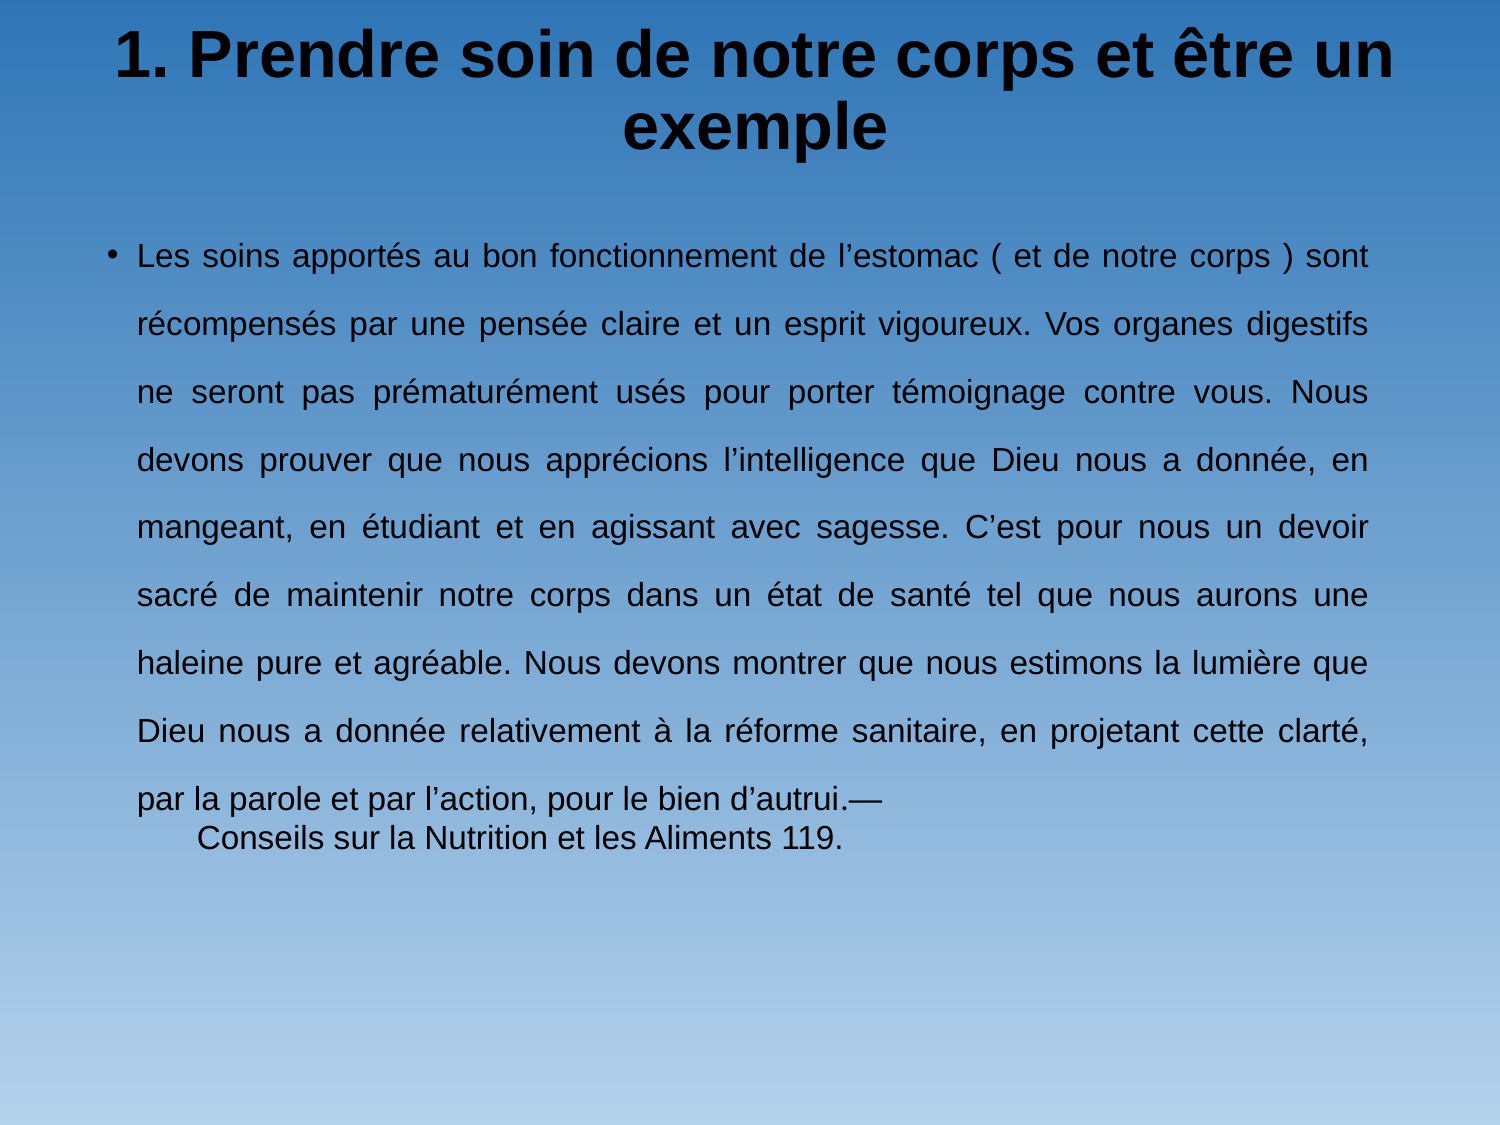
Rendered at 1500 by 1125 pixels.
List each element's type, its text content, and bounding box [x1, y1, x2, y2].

title 1. Prendre soin de notre corps et être un exemple [73, 46, 1438, 227]
list Les soins apportés au bon fonctionnement de l’estomac ( et de notre corps ) sont récompensés par une pensée claire et un esprit vigoureux. Vos organes digestifs ne seront pas prématurément usés pour porter témoignage contre vous. Nous devons prouver que nous apprécions l’intelligence que Dieu nous a donnée, en mangeant, en étudiant et en agissant avec sagesse. C’est pour nous un devoir sacré de maintenir notre corps dans un état de santé tel que nous aurons une haleine pure et agréable. Nous devons montrer que nous estimons la lumière que Dieu nous a donnée relativement à la réforme sanitaire, en projetant cette clarté, par la parole et par l’action, pour le bien d’autrui.— Conseils sur la Nutrition et les Aliments 119. [91, 198, 1386, 913]
